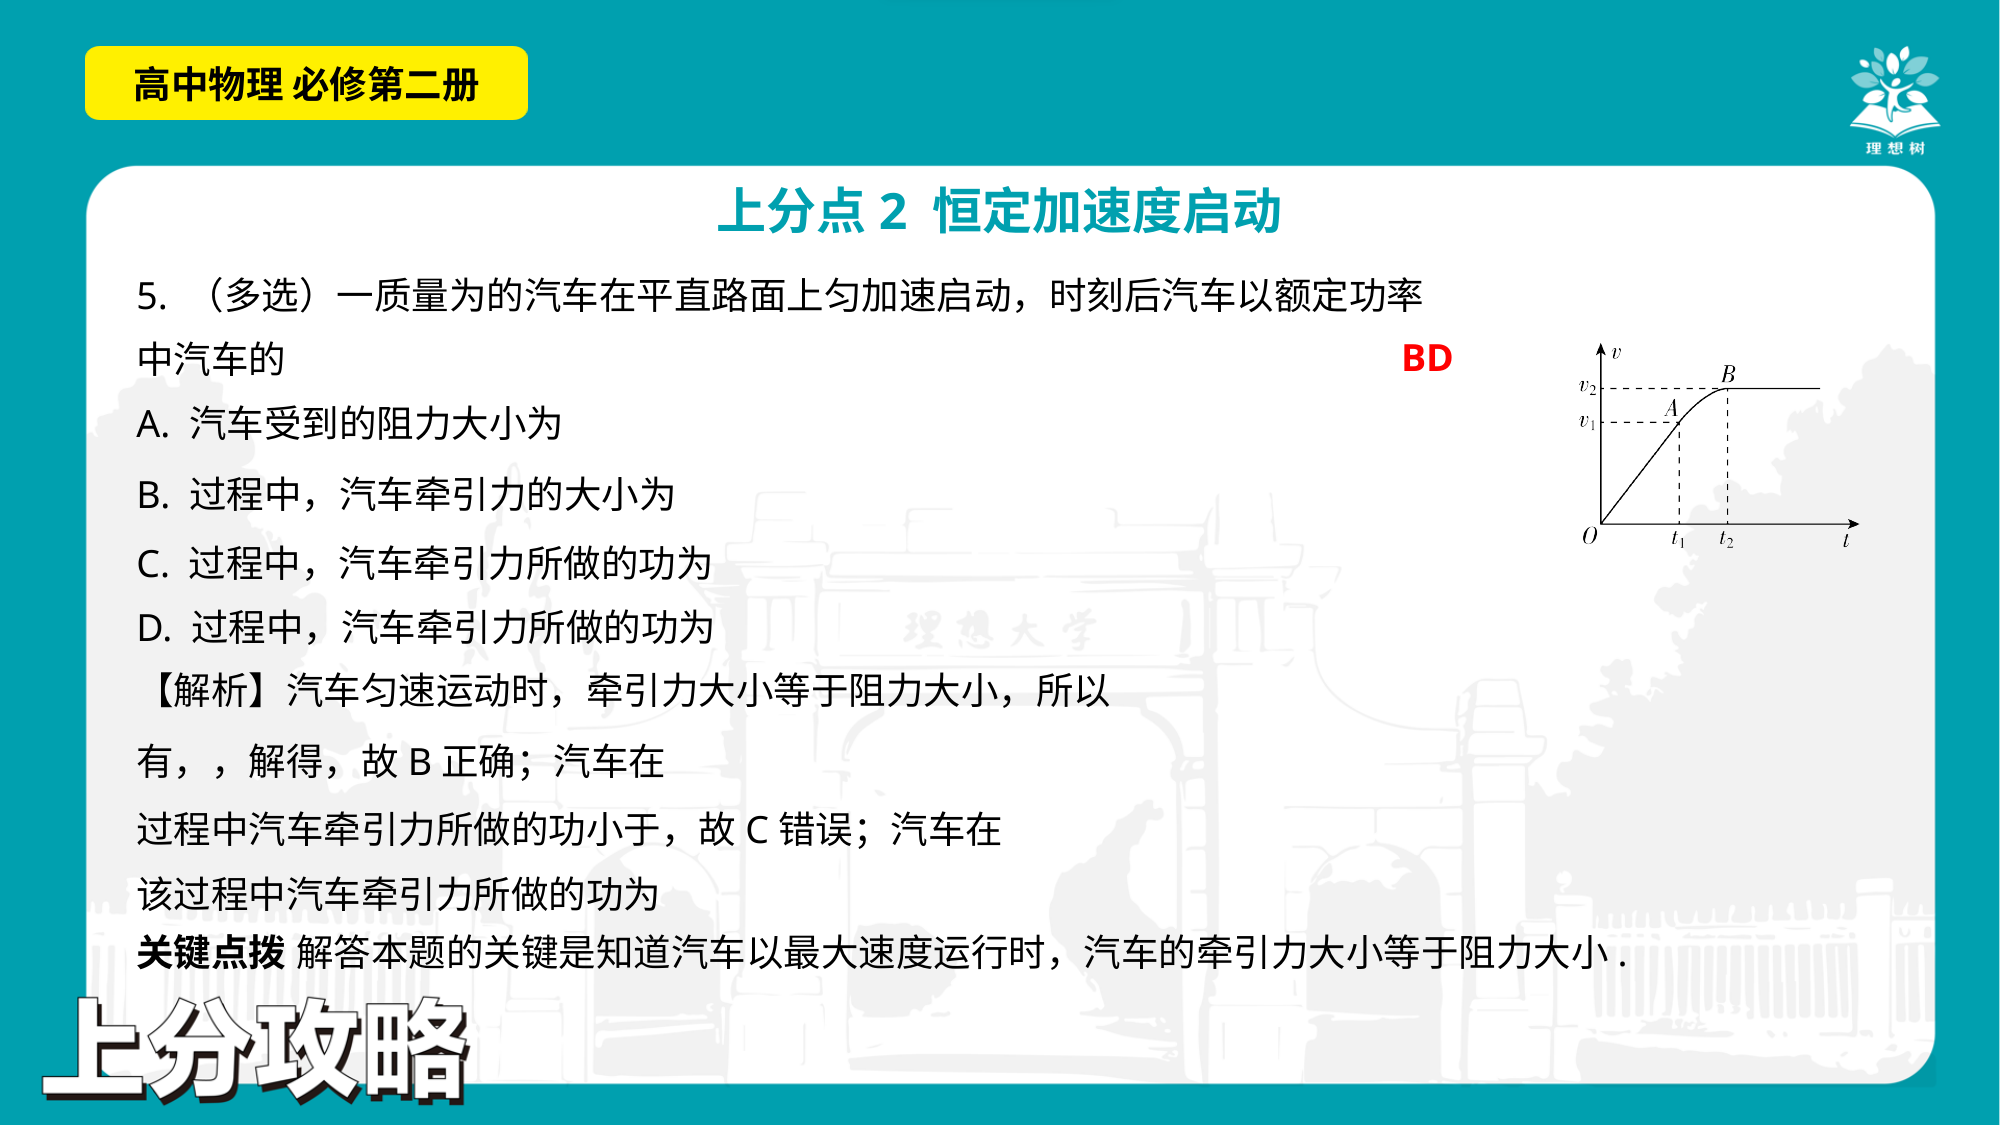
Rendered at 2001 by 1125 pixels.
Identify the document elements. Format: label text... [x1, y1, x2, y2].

text_box BD [1386, 314, 1469, 373]
text_box 关键点拨 解答本题的关键是知道汽车以最大速度运行时，汽车的牵引力大小等于阻力大小. [136, 907, 1865, 967]
picture [0, 0, 2000, 1125]
